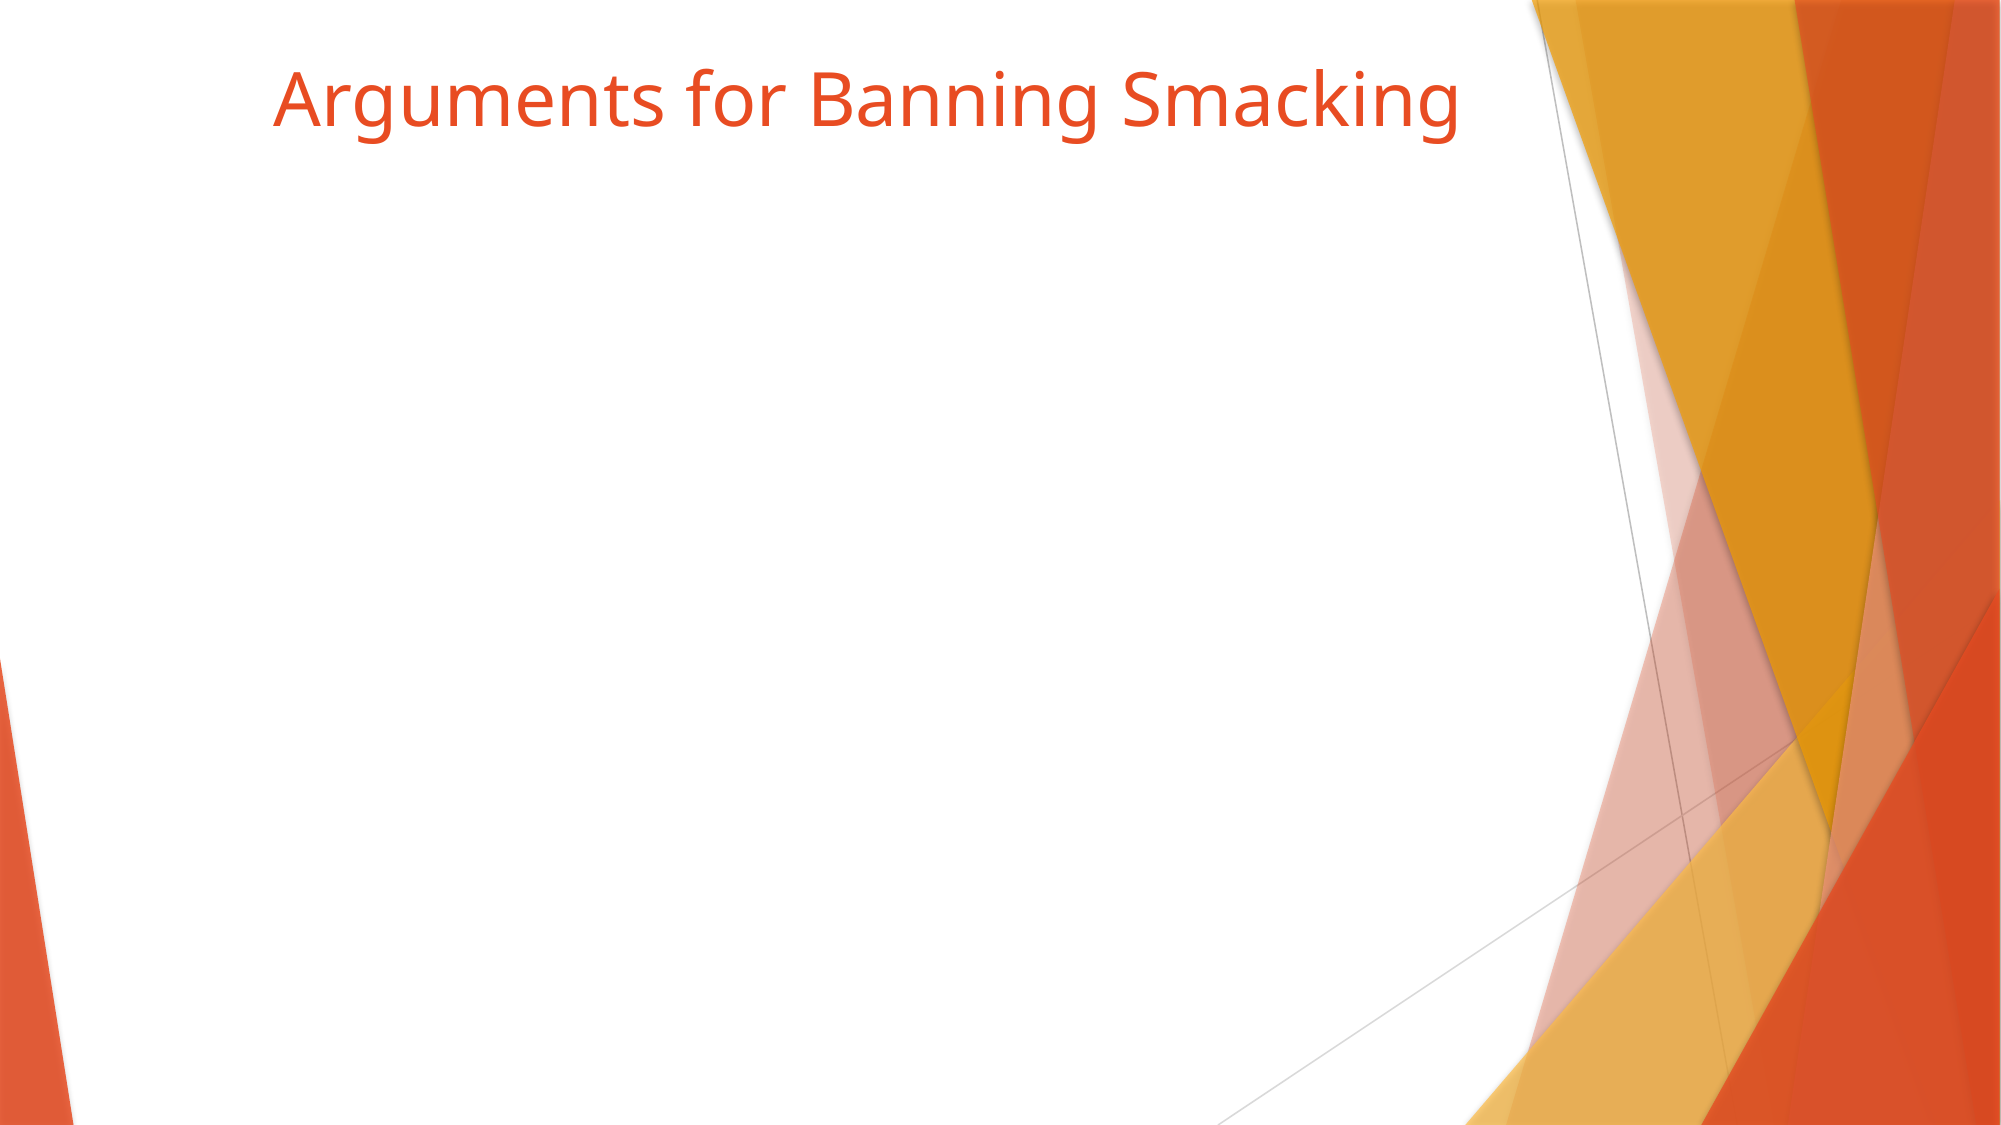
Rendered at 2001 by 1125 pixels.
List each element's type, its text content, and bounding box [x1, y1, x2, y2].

text_box [109, 187, 1732, 373]
title Arguments for Banning Smacking [152, 43, 1604, 168]
